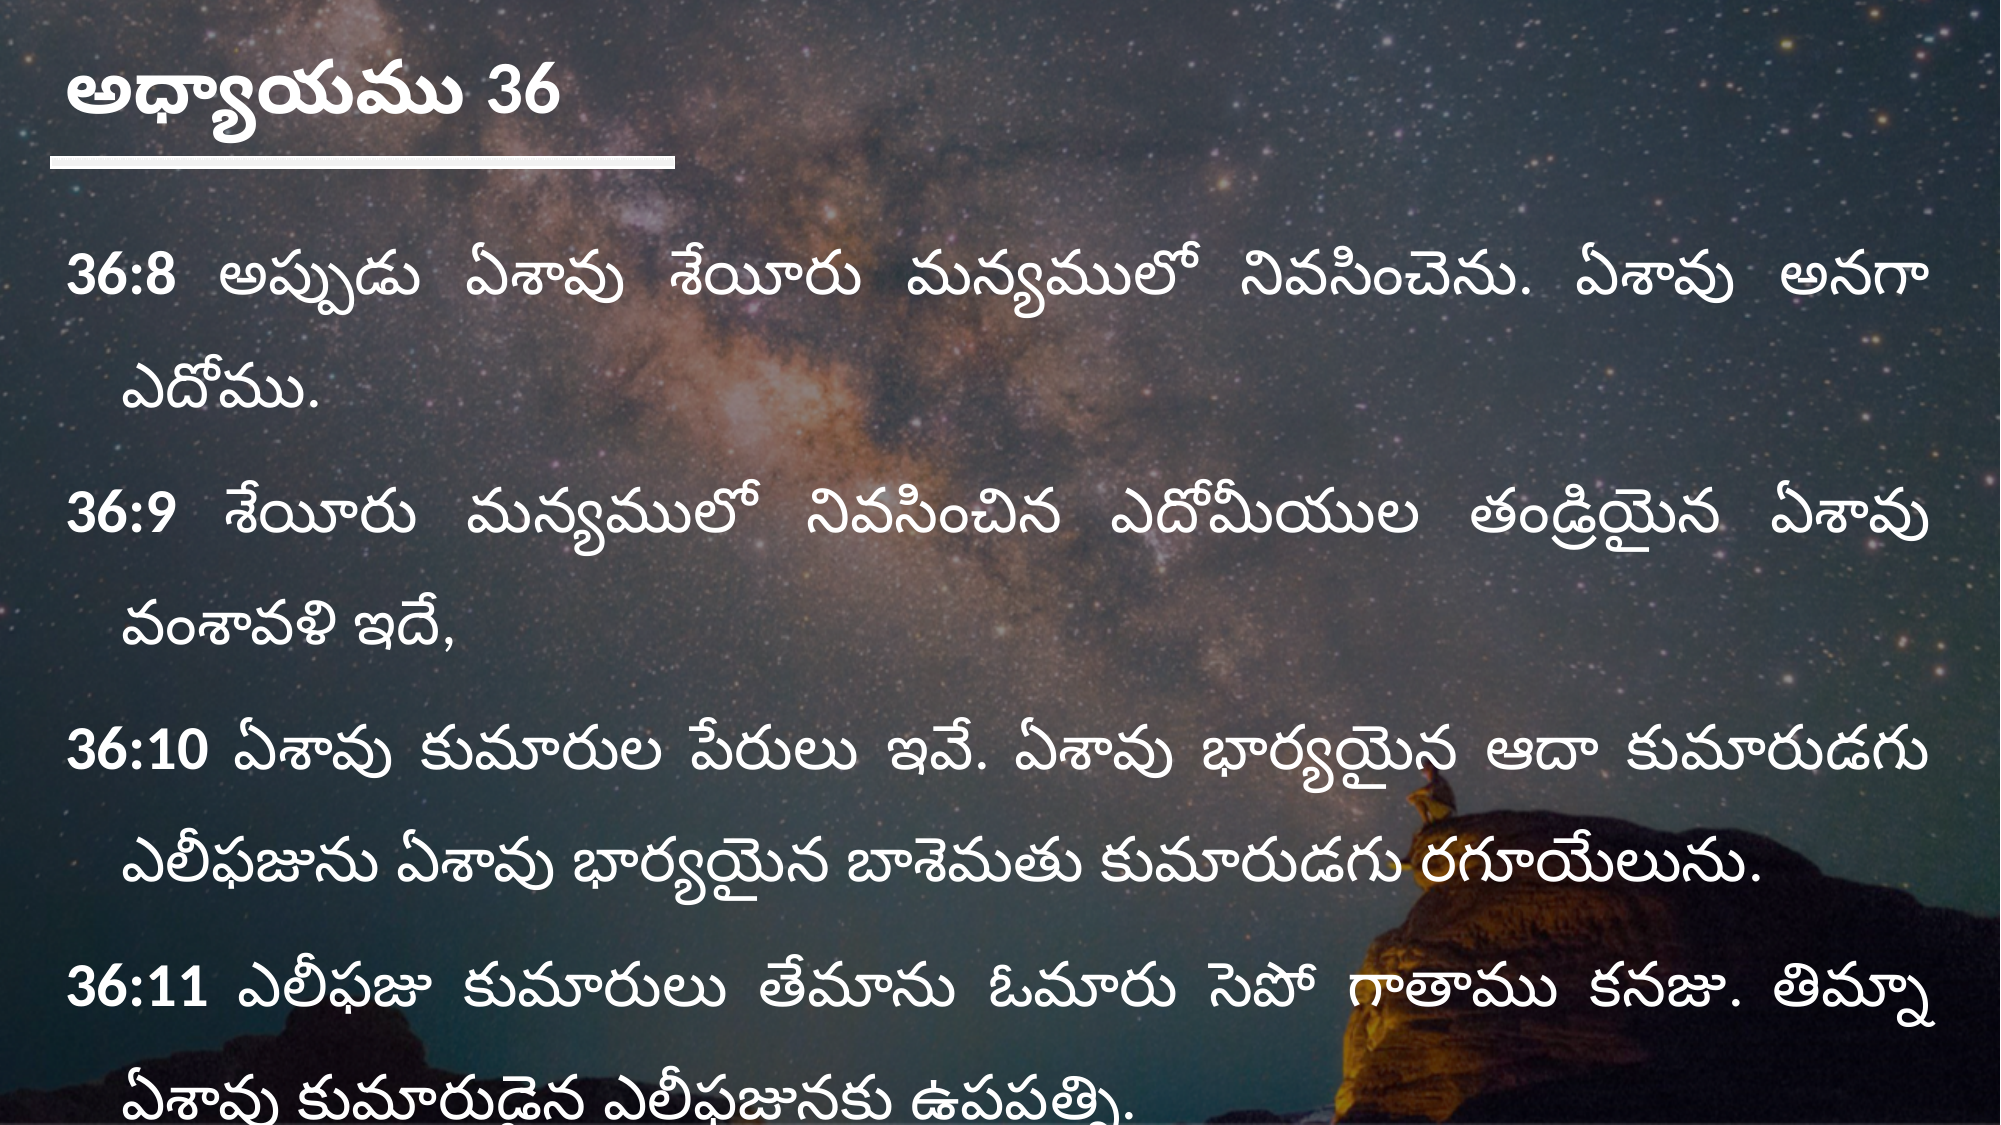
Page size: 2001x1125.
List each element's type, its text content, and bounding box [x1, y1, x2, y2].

list 36:8 అప్పుడు ఏశావు శేయీరు మన్యములో నివసించెను. ఏశావు అనగా ఎదోము. 36:9 శేయీరు మన్యములో నివసించిన ఎదోమీయుల తండ్రియైన ఏశావు వంశావళి ఇదే, 36:10 ఏశావు కుమారుల పేరులు ఇవే. ఏశావు భార్యయైన ఆదా కుమారుడగు ఎలీఫజును ఏశావు భార్యయైన బాశెమతు కుమారుడగు రగూయేలును. 36:11 ఎలీఫజు కుమారులు తేమాను ఓమారు సెపో గాతాము కనజు. తిమ్నా ఏశావు కుమారుడైన ఎలీఫజునకు ఉపపత్ని. [50, 187, 1946, 1063]
title అధ్యాయము 36 [50, 0, 1925, 167]
picture [0, 0, 2000, 1125]
